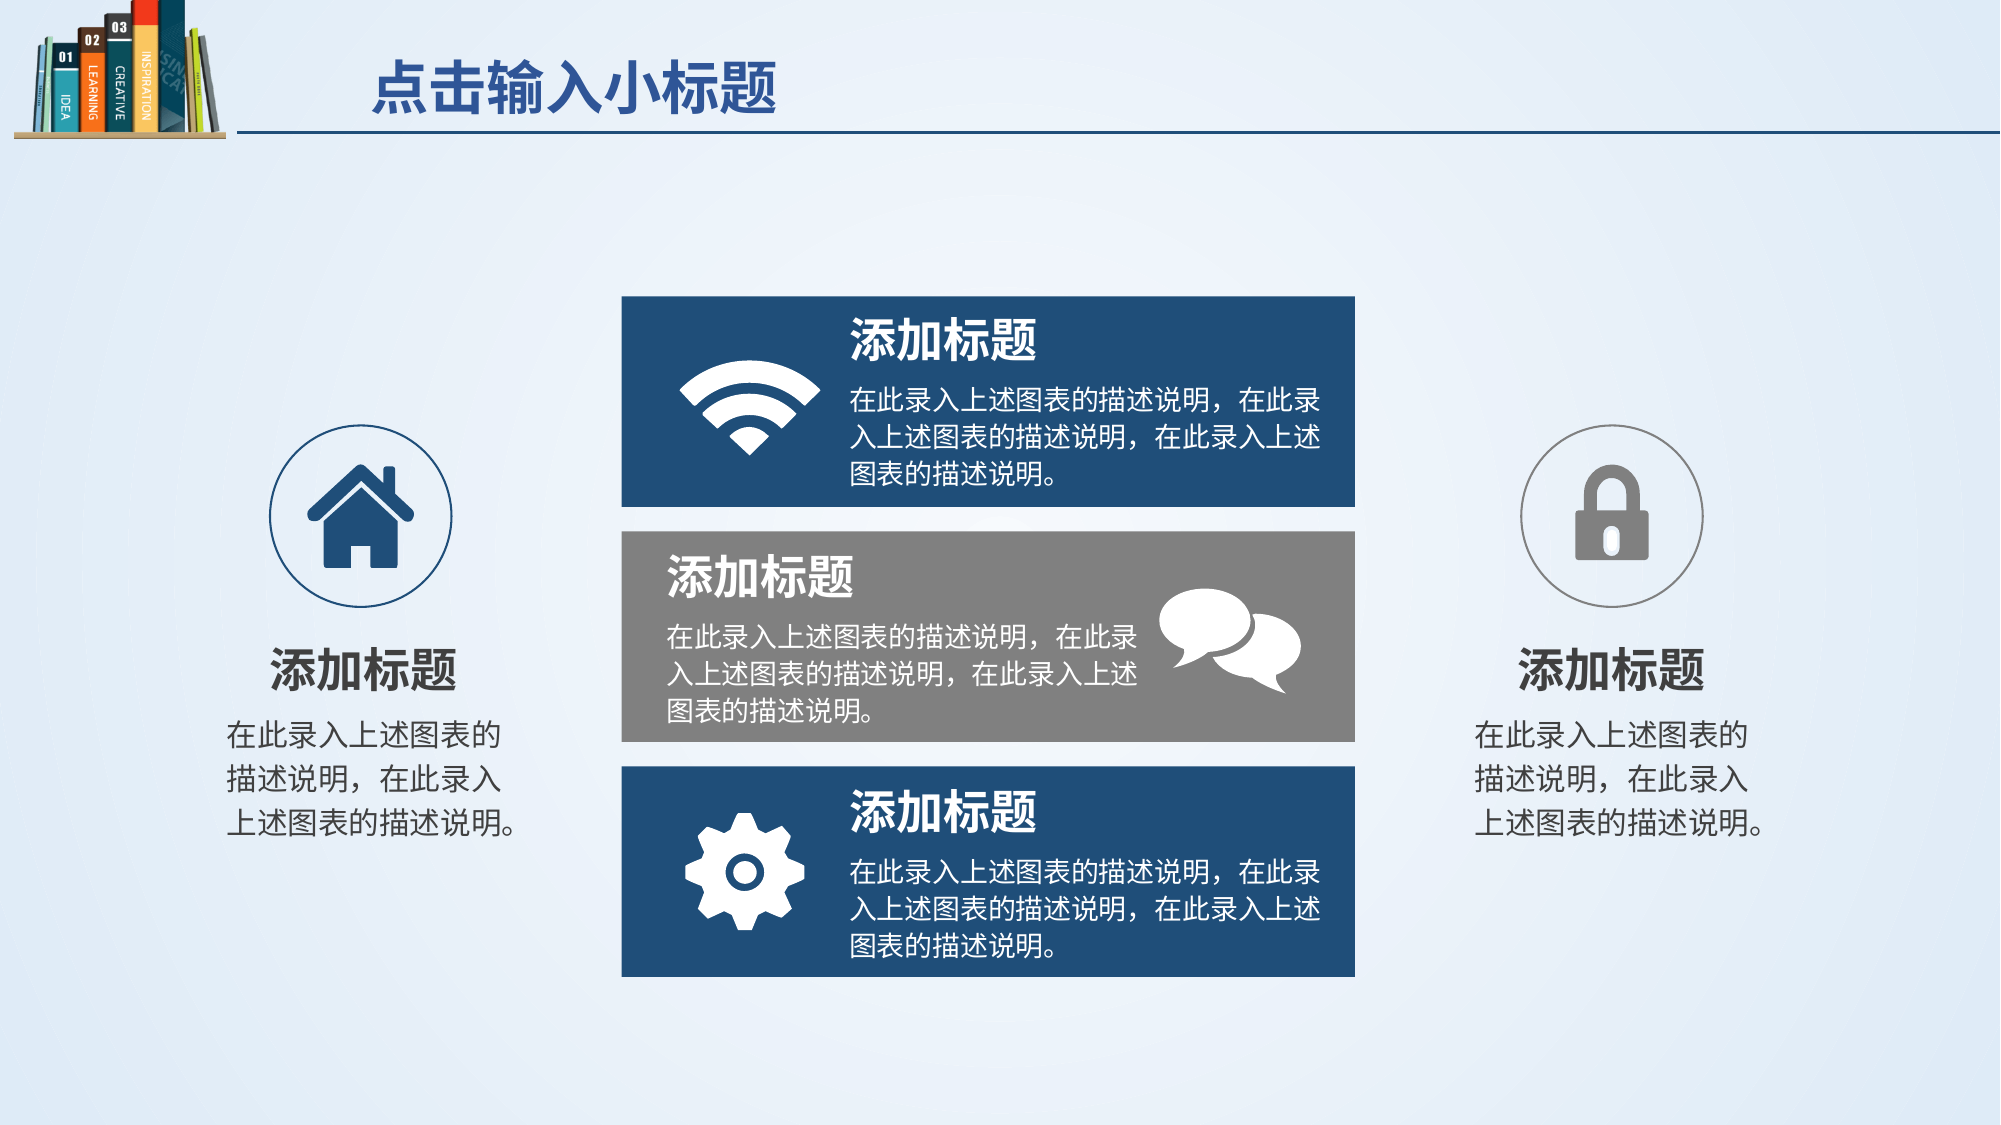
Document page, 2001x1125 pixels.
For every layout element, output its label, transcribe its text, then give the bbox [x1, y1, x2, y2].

text_box 在此录入上述图表的描述说明，在此录入上述图表的描述说明，在此录入上述图表的描述说明。 [834, 372, 1338, 498]
text_box 添加标题 [651, 540, 906, 609]
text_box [679, 350, 821, 456]
text_box 添加标题 [1484, 632, 1740, 701]
picture [169, 59, 175, 67]
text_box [1521, 425, 1703, 607]
text_box 在此录入上述图表的描述说明，在此录入上述图表的描述说明，在此录入上述图表的描述说明。 [834, 844, 1338, 970]
text_box [621, 765, 1356, 978]
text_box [1159, 588, 1301, 694]
text_box [621, 295, 1356, 508]
text_box 添加标题 [834, 303, 1089, 372]
picture [14, 0, 226, 139]
text_box 在此录入上述图表的描述说明，在此录入上述图表的描述说明。 [202, 701, 526, 849]
text_box 点击输入小标题 [355, 43, 812, 129]
text_box 在此录入上述图表的描述说明，在此录入上述图表的描述说明。 [1450, 701, 1774, 849]
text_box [685, 813, 805, 931]
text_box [269, 425, 452, 607]
text_box 添加标题 [834, 775, 1089, 844]
text_box 在此录入上述图表的描述说明，在此录入上述图表的描述说明，在此录入上述图表的描述说明。 [651, 609, 1155, 735]
text_box [621, 530, 1356, 743]
text_box 添加标题 [236, 632, 492, 701]
